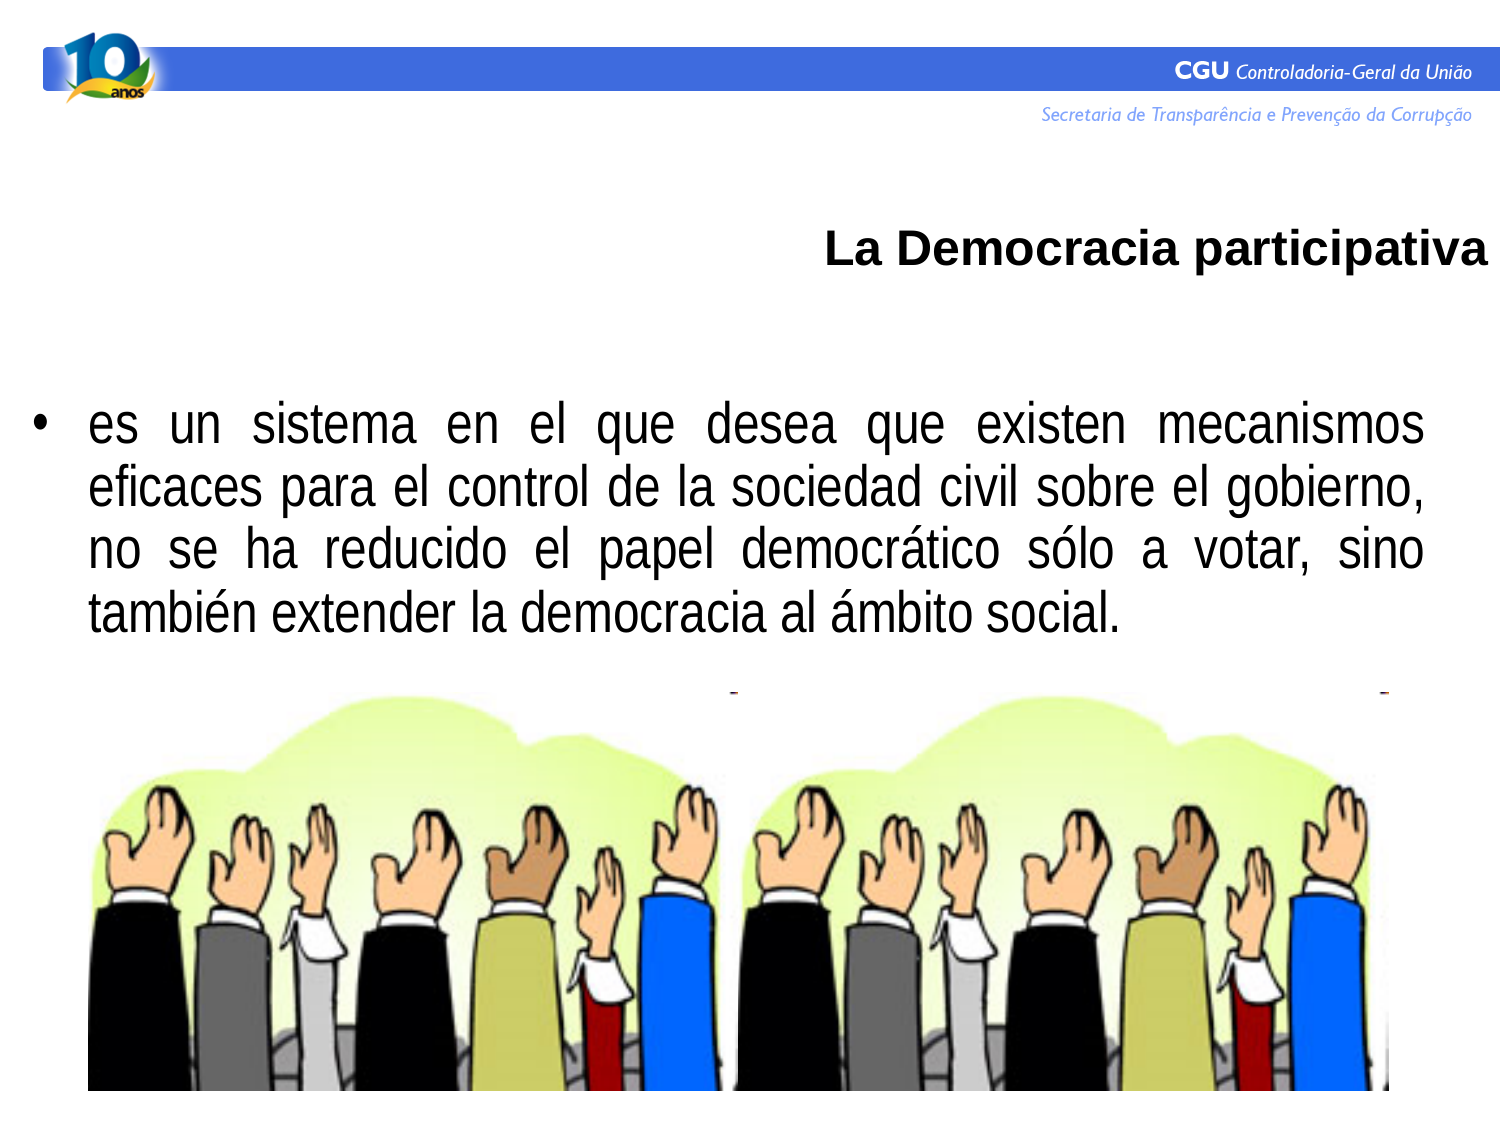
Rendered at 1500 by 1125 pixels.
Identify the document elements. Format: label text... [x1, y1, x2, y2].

picture [88, 692, 1390, 1091]
picture [0, 18, 1500, 189]
text_box La Democracia participativa [809, 207, 1500, 284]
list es un sistema en el que desea que existen mecanismos eficaces para el control de la sociedad civil sobre el gobierno, no se ha reducido el papel democrático sólo a votar, sino también extender la democracia al ámbito social. [17, 385, 1441, 728]
